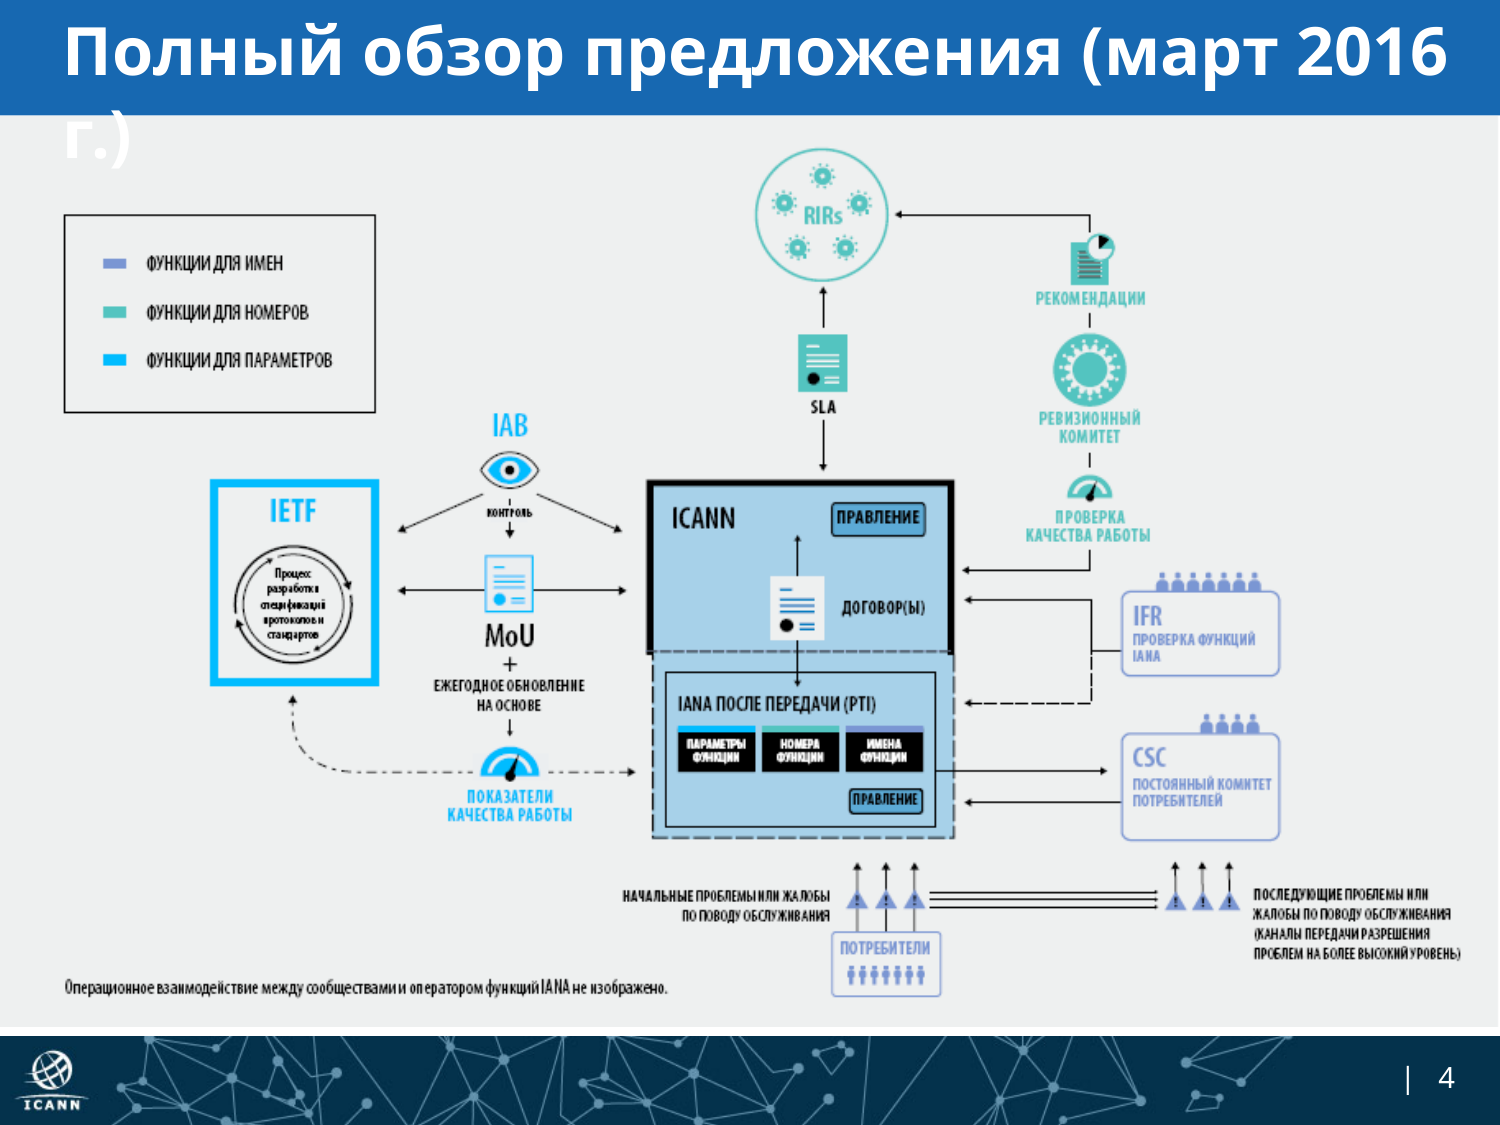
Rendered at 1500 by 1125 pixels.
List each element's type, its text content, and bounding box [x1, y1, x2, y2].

picture [0, 1036, 1500, 1125]
title Полный обзор предложения (март 2016 г.) [0, 0, 1500, 115]
picture [0, 115, 1500, 1027]
